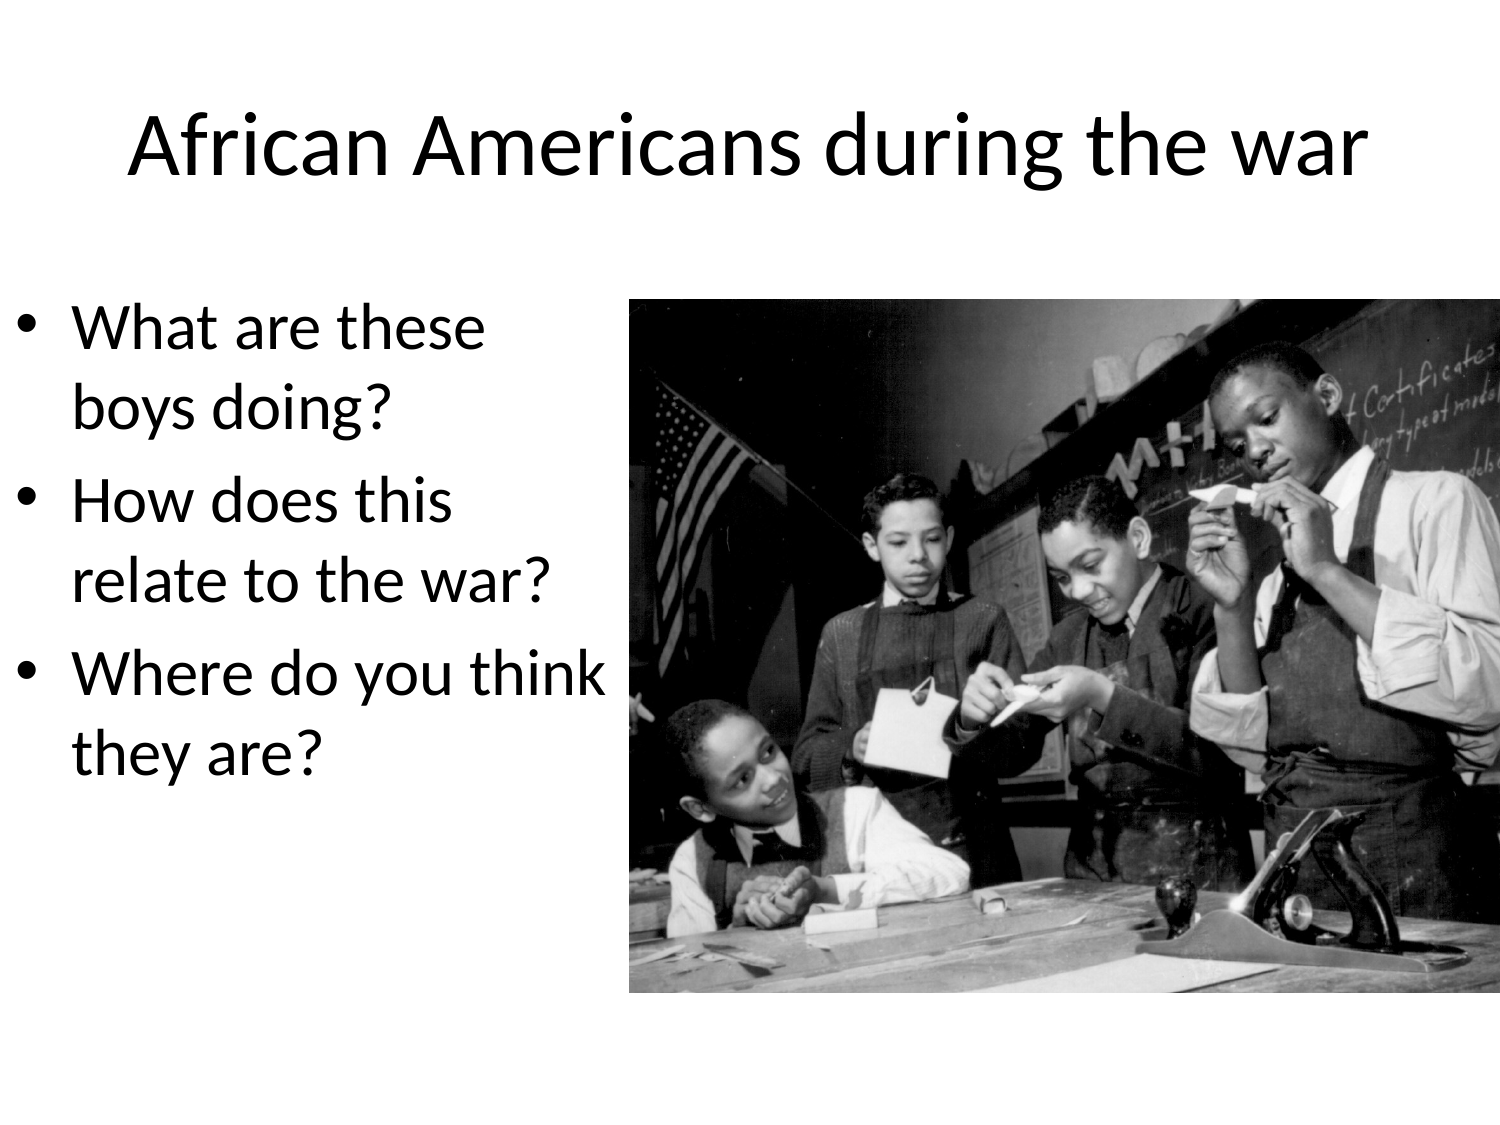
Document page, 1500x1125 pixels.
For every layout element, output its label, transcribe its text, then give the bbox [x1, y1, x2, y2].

title African Americans during the war [75, 45, 1425, 233]
picture [629, 299, 1500, 993]
list What are these boys doing? How does this relate to the war? Where do you think they are? [0, 275, 625, 1018]
